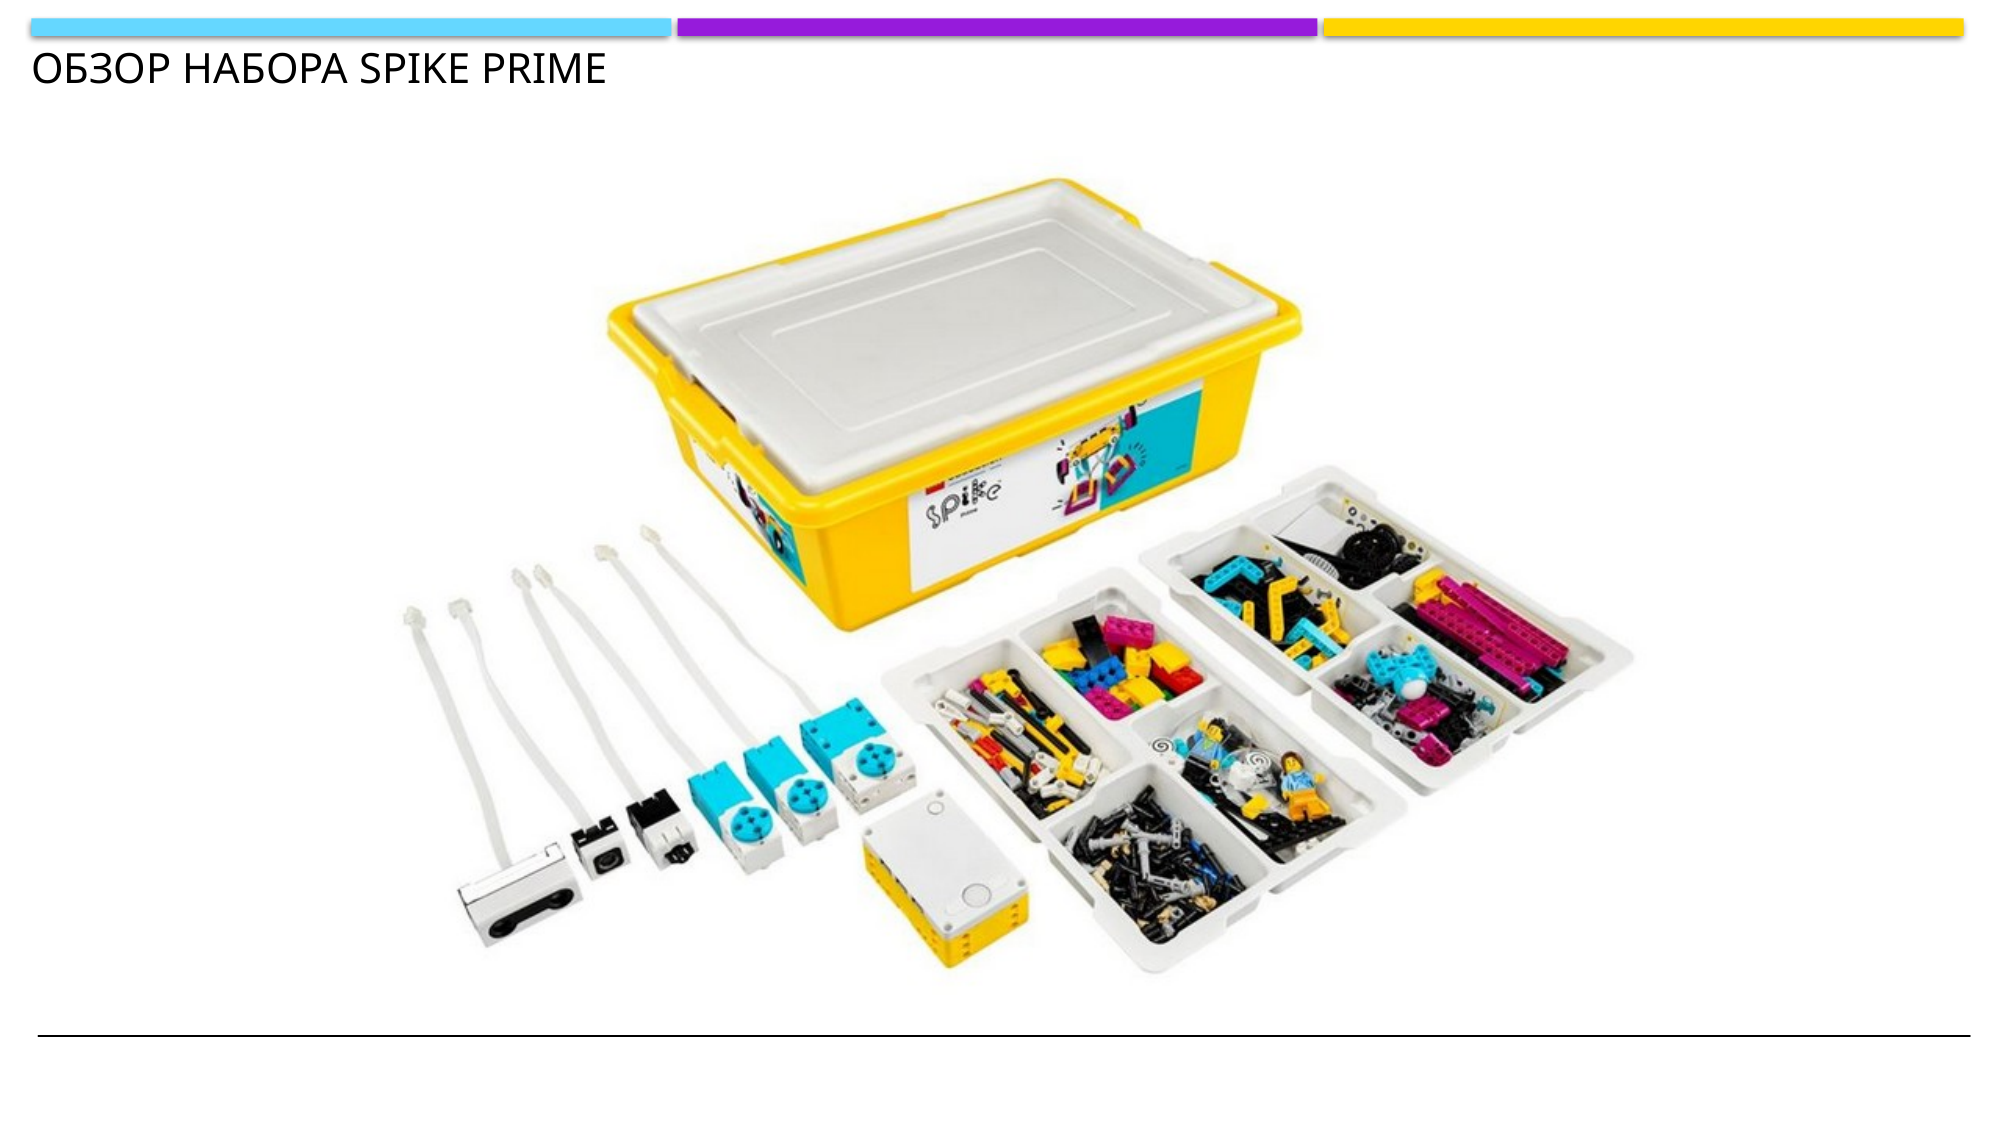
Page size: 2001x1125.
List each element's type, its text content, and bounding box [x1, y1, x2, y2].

title Обзор набора spike prime [0, 17, 731, 100]
picture [332, 134, 1693, 1013]
